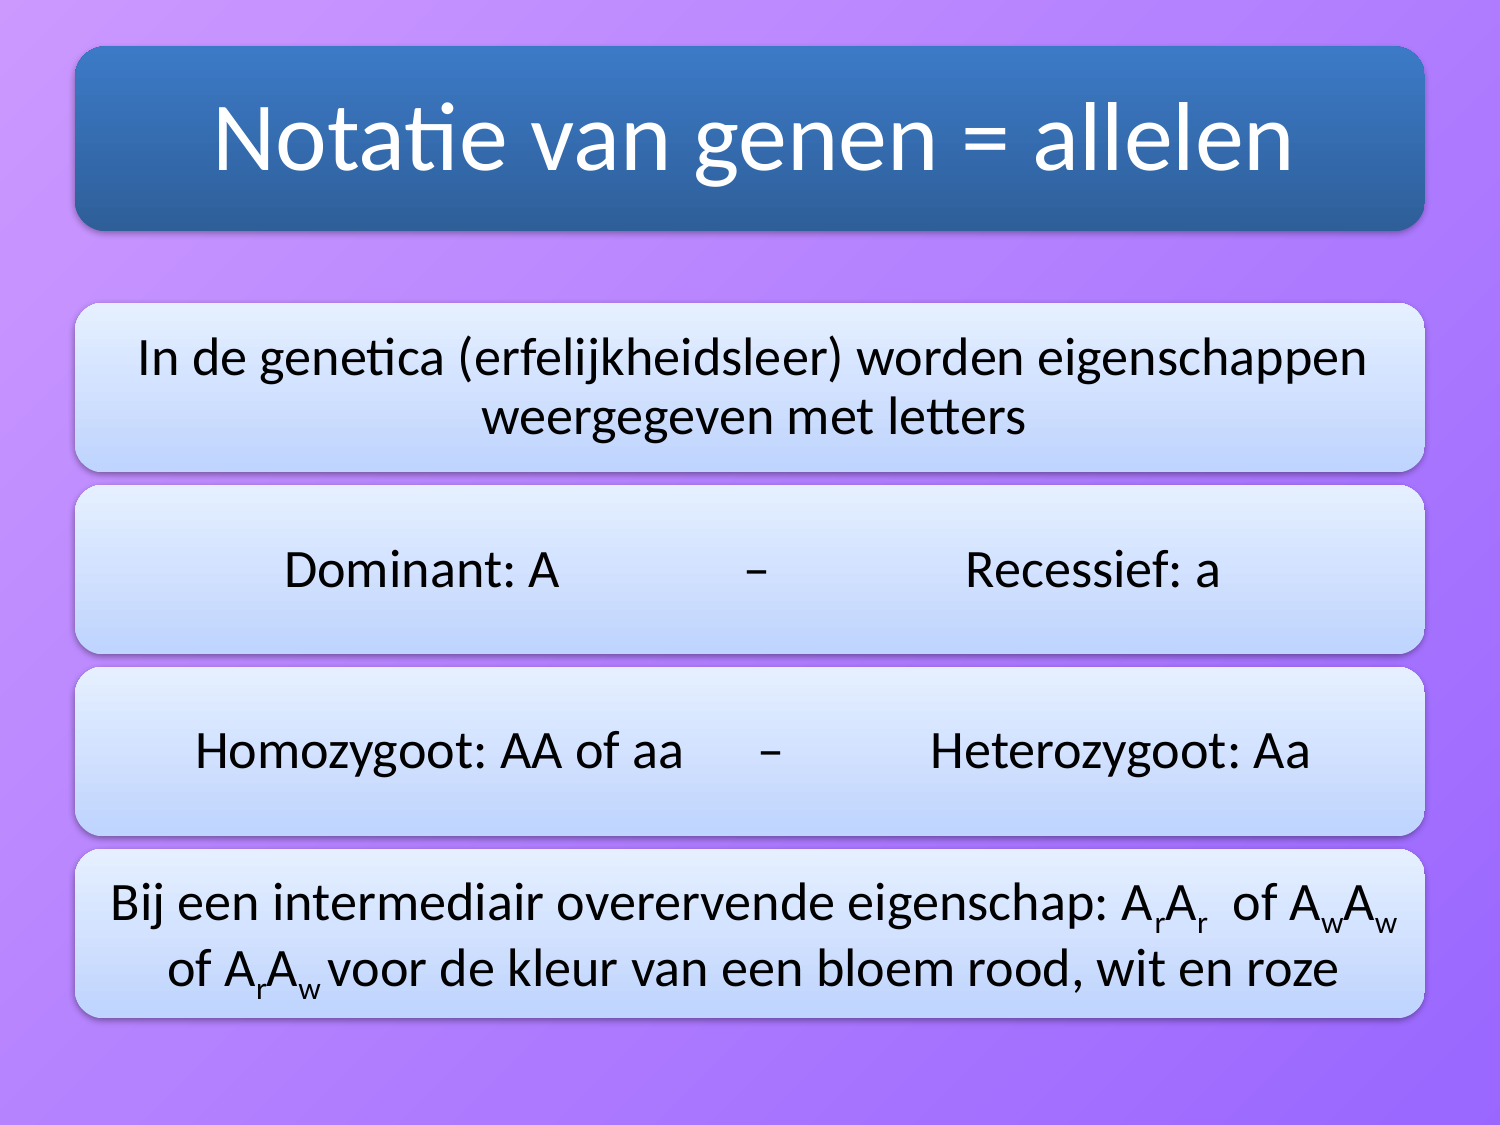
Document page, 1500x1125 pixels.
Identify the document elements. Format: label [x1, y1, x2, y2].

list [74, 262, 1426, 1059]
text_box [74, 44, 1426, 233]
